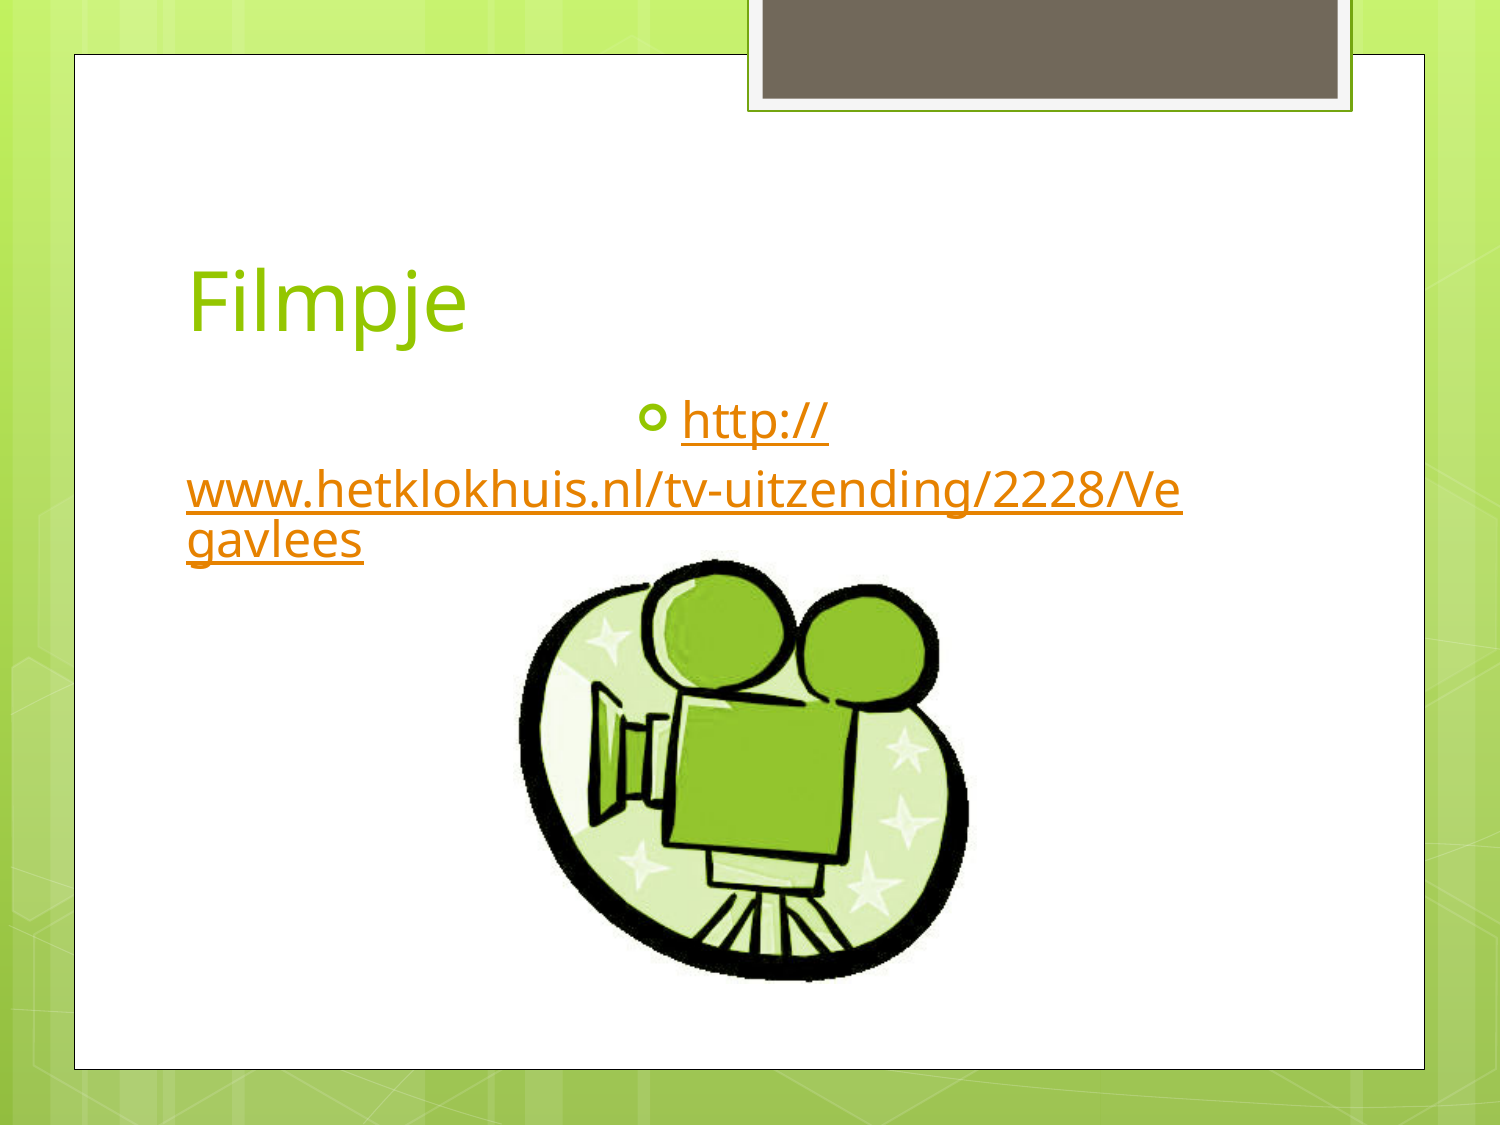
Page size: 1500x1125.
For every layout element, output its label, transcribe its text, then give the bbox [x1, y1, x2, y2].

list http://www.hetklokhuis.nl/tv-uitzending/2228/Vegavlees [171, 381, 1283, 957]
picture [513, 550, 977, 984]
title Filmpje [171, 168, 1324, 357]
